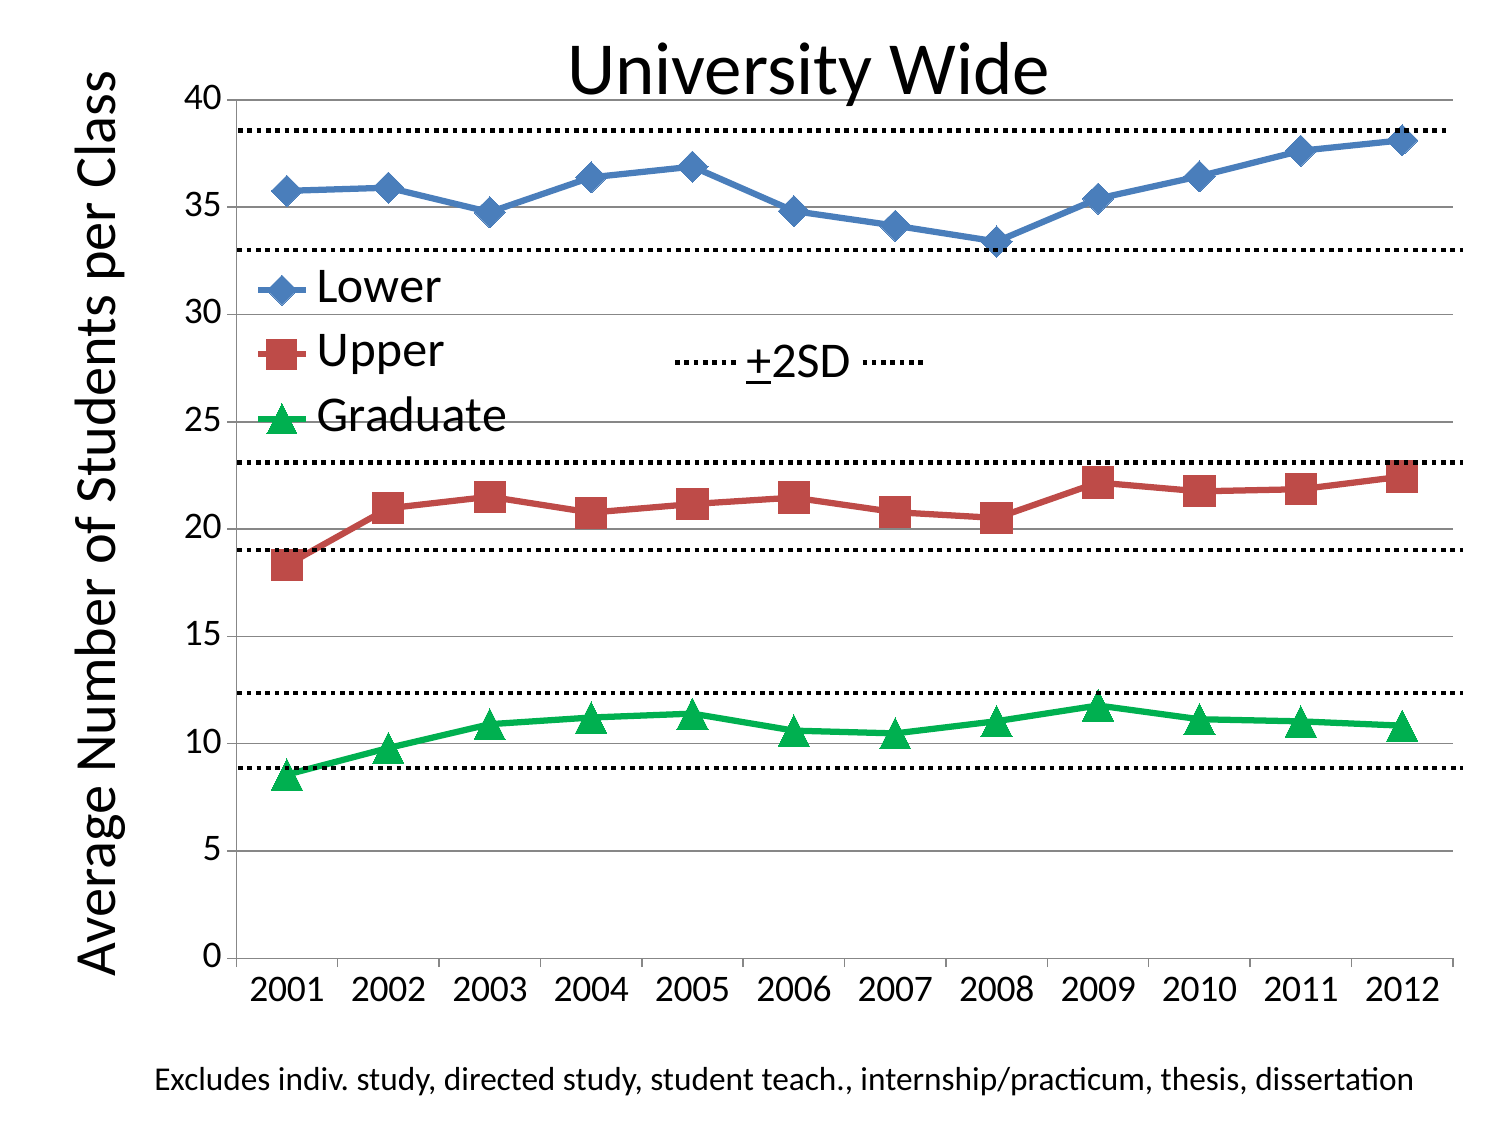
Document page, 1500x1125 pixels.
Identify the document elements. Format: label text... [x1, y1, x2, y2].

chart [149, 0, 1463, 1038]
text_box Average Number of Students per Class [50, 55, 135, 991]
text_box Excludes indiv. study, directed study, student teach., internship/practicum, thesis, dissertation [139, 1049, 1431, 1105]
